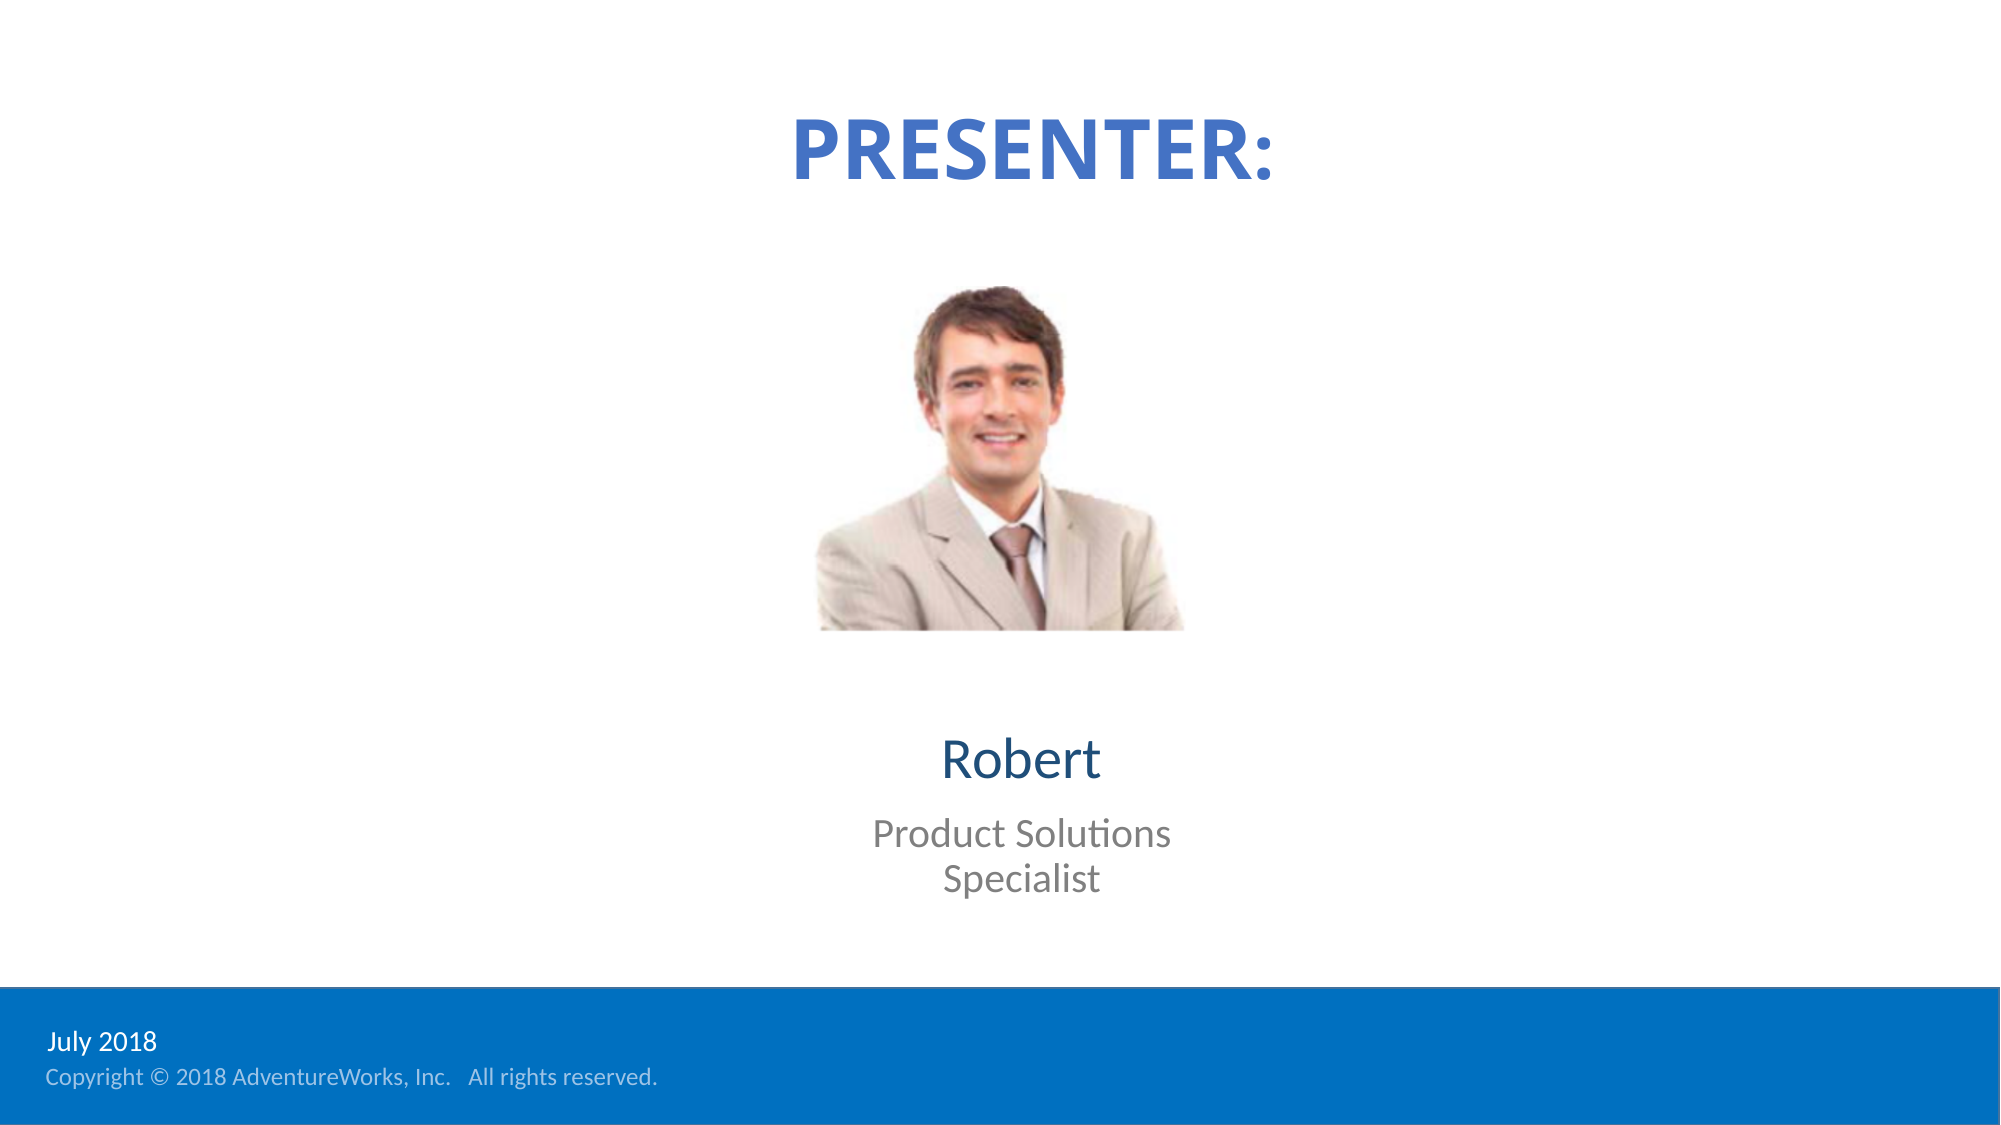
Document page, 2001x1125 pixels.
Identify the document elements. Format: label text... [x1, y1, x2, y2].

text_box PRESENTER: [130, 100, 1784, 234]
text_box Robert Product Solutions Specialist [811, 720, 1233, 924]
picture [812, 286, 1186, 633]
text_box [0, 988, 2000, 1125]
